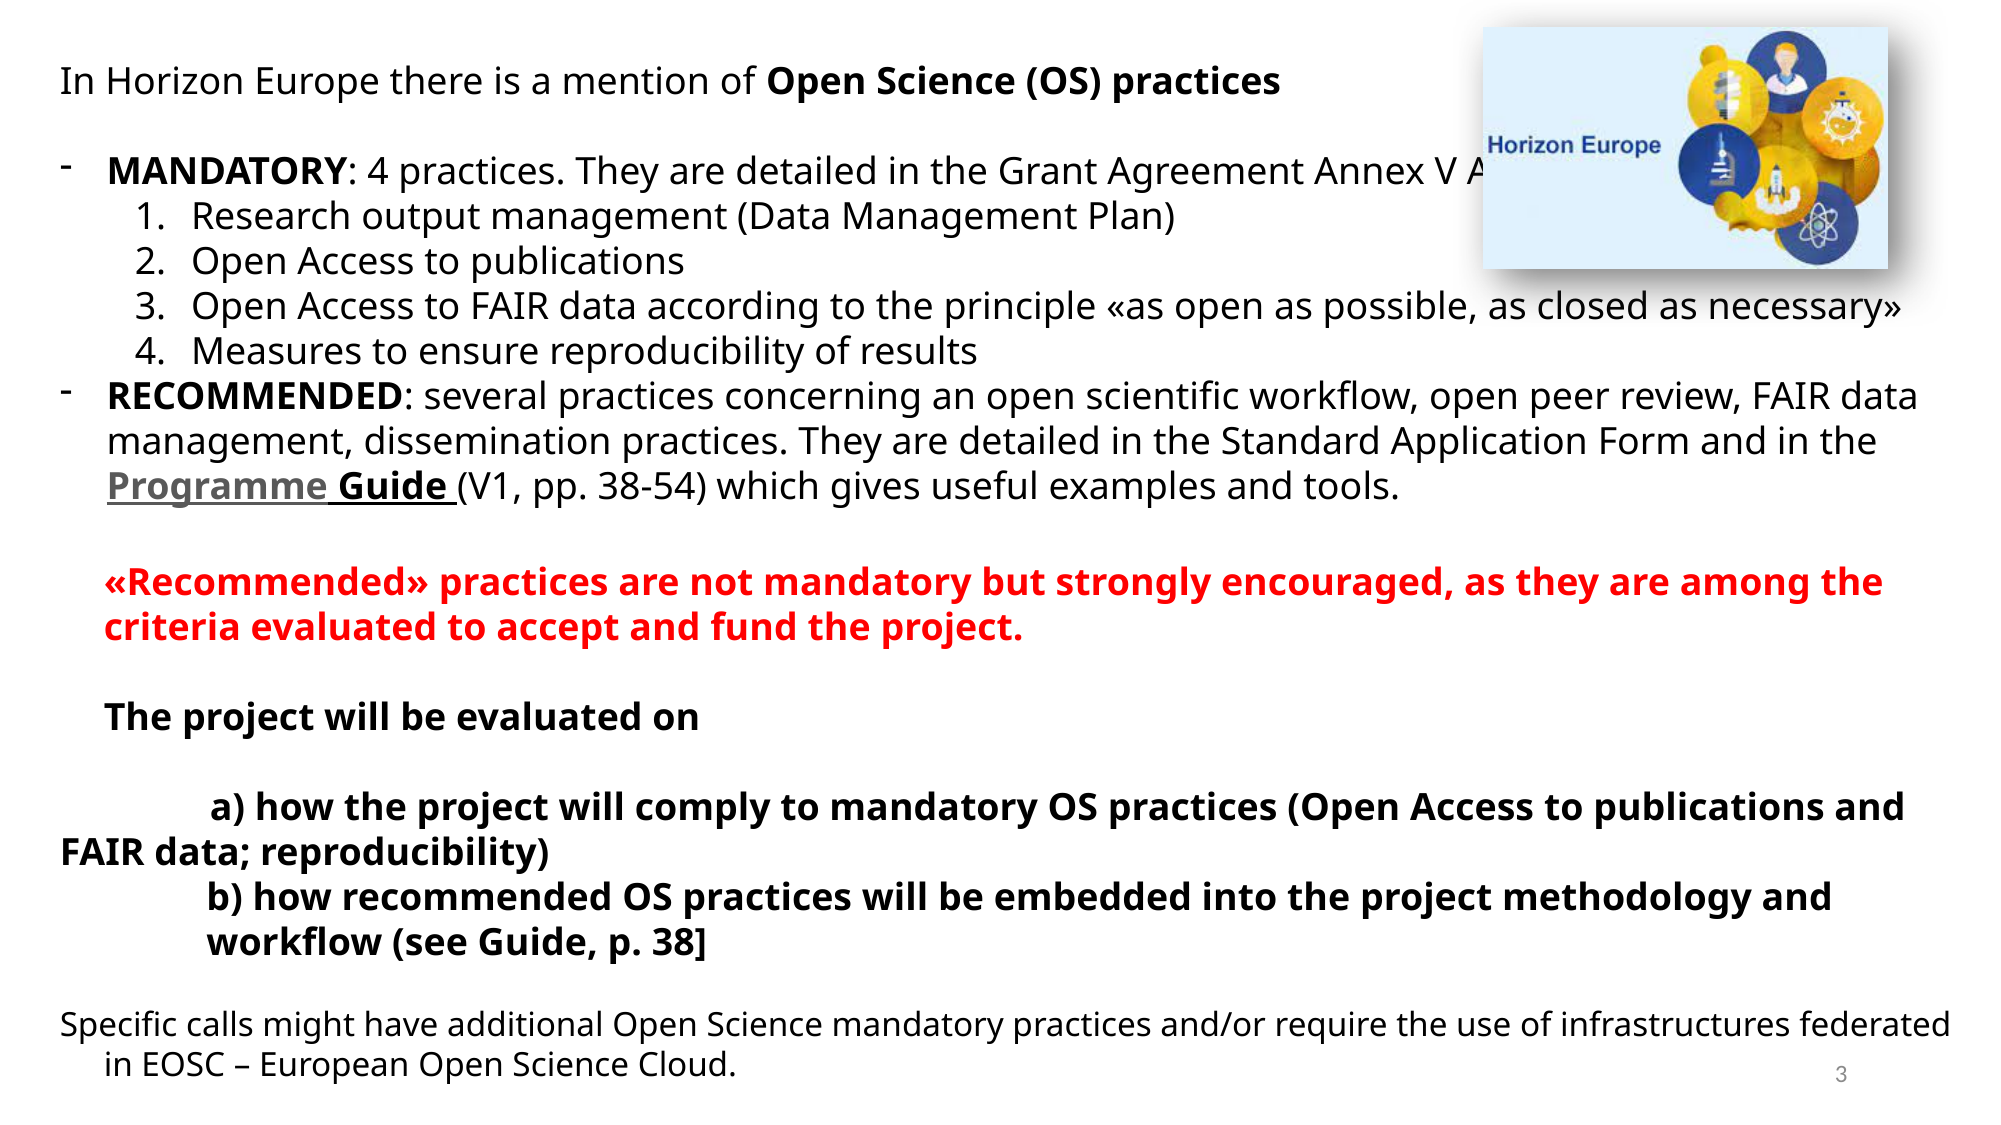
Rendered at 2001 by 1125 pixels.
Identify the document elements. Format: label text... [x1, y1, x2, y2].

slide_number 3 [1412, 1042, 1863, 1103]
picture [1483, 27, 1888, 269]
text_box In Horizon Europe there is a mention of Open Science (OS) practices MANDATORY: 4 practices. They are detailed in the Grant Agreement Annex V Art.17: Research output management (Data Management Plan) Open Access to publications Open Access to FAIR data according to the principle «as open as possible, as closed as necessary» Measures to ensure reproducibility of results RECOMMENDED: several practices concerning an open scientific workflow, open peer review, FAIR data management, dissemination practices. They are detailed in the Standard Application Form and in the Programme Guide (V1, pp. 38-54) which gives useful examples and tools. «Recommended» practices are not mandatory but strongly encouraged, as they are among the criteria evaluated to accept and fund the project. The project will be evaluated on a) how the project will comply to mandatory OS practices (Open Access to publications and FAIR data; reproducibility) b) how recommended OS practices will be embedded into the project methodology and workflow (see Guide, p. 38] Specific calls might have additional Open Science mandatory practices and/or require the use of infrastructures federated in EOSC – European Open Science Cloud. PLEASE NOTICE THAT MSCA, ERC AND EIC HAVE DIFFERENT RULES/TEMPLATES/CRITERIA OF EVALUATION. CSA HAS DIFFERENT SUGGESTED LENGTH [45, 49, 1988, 1125]
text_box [109, 0, 1888, 410]
